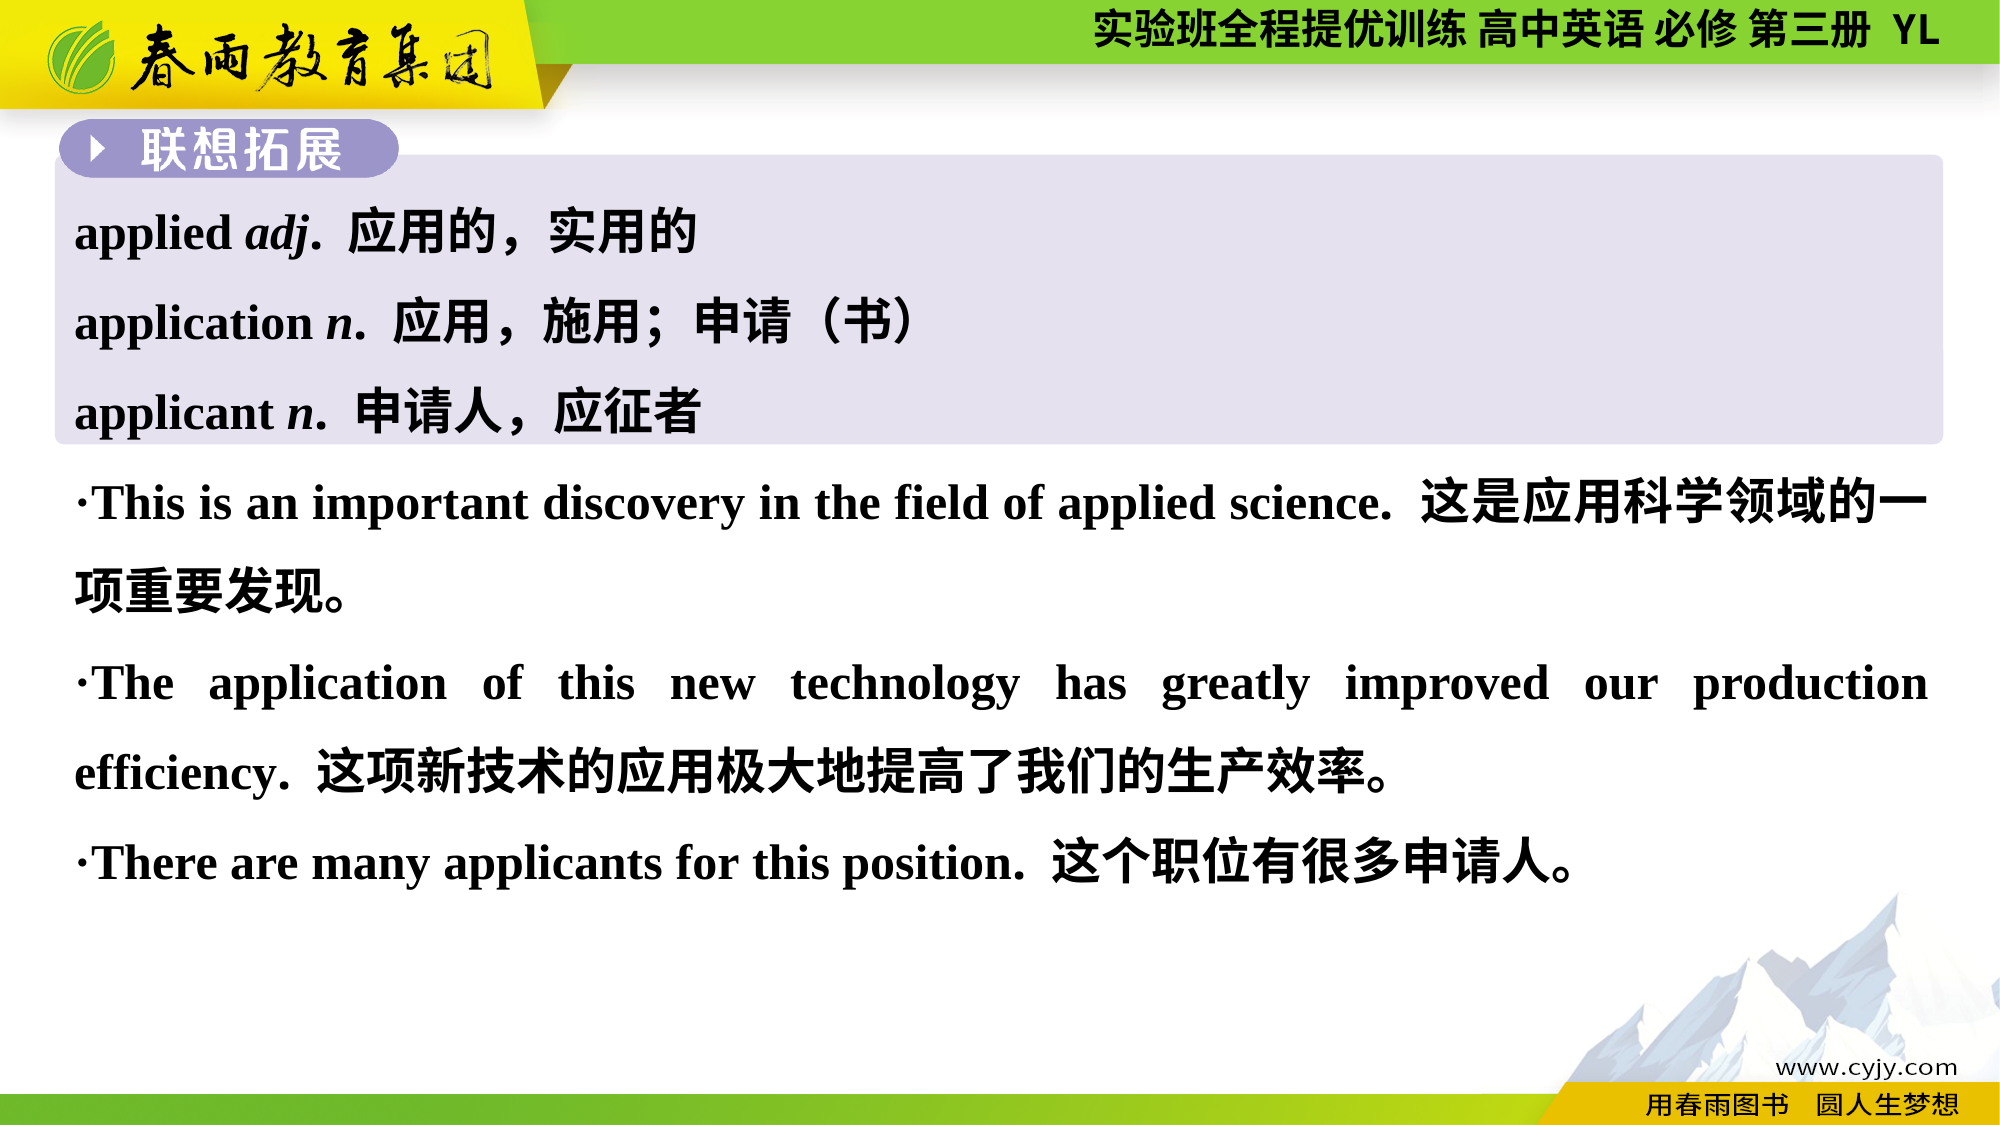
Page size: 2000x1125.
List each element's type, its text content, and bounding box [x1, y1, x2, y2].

text_box [54, 184, 59, 443]
picture [0, 0, 2000, 1125]
text_box [404, 154, 1943, 162]
list applied adj. 应用的，实用的 application n. 应用，施用；申请（书） applicant n. 申请人，应征者 ·This is an important discovery in the field of applied science. 这是应用科学领域的一项重要发现。 ·The application of this new technology has greatly improved our production efficiency. 这项新技术的应用极大地提高了我们的生产效率。 ·There are many applicants for this position. 这个职位有很多申请人。 [59, 162, 1944, 894]
